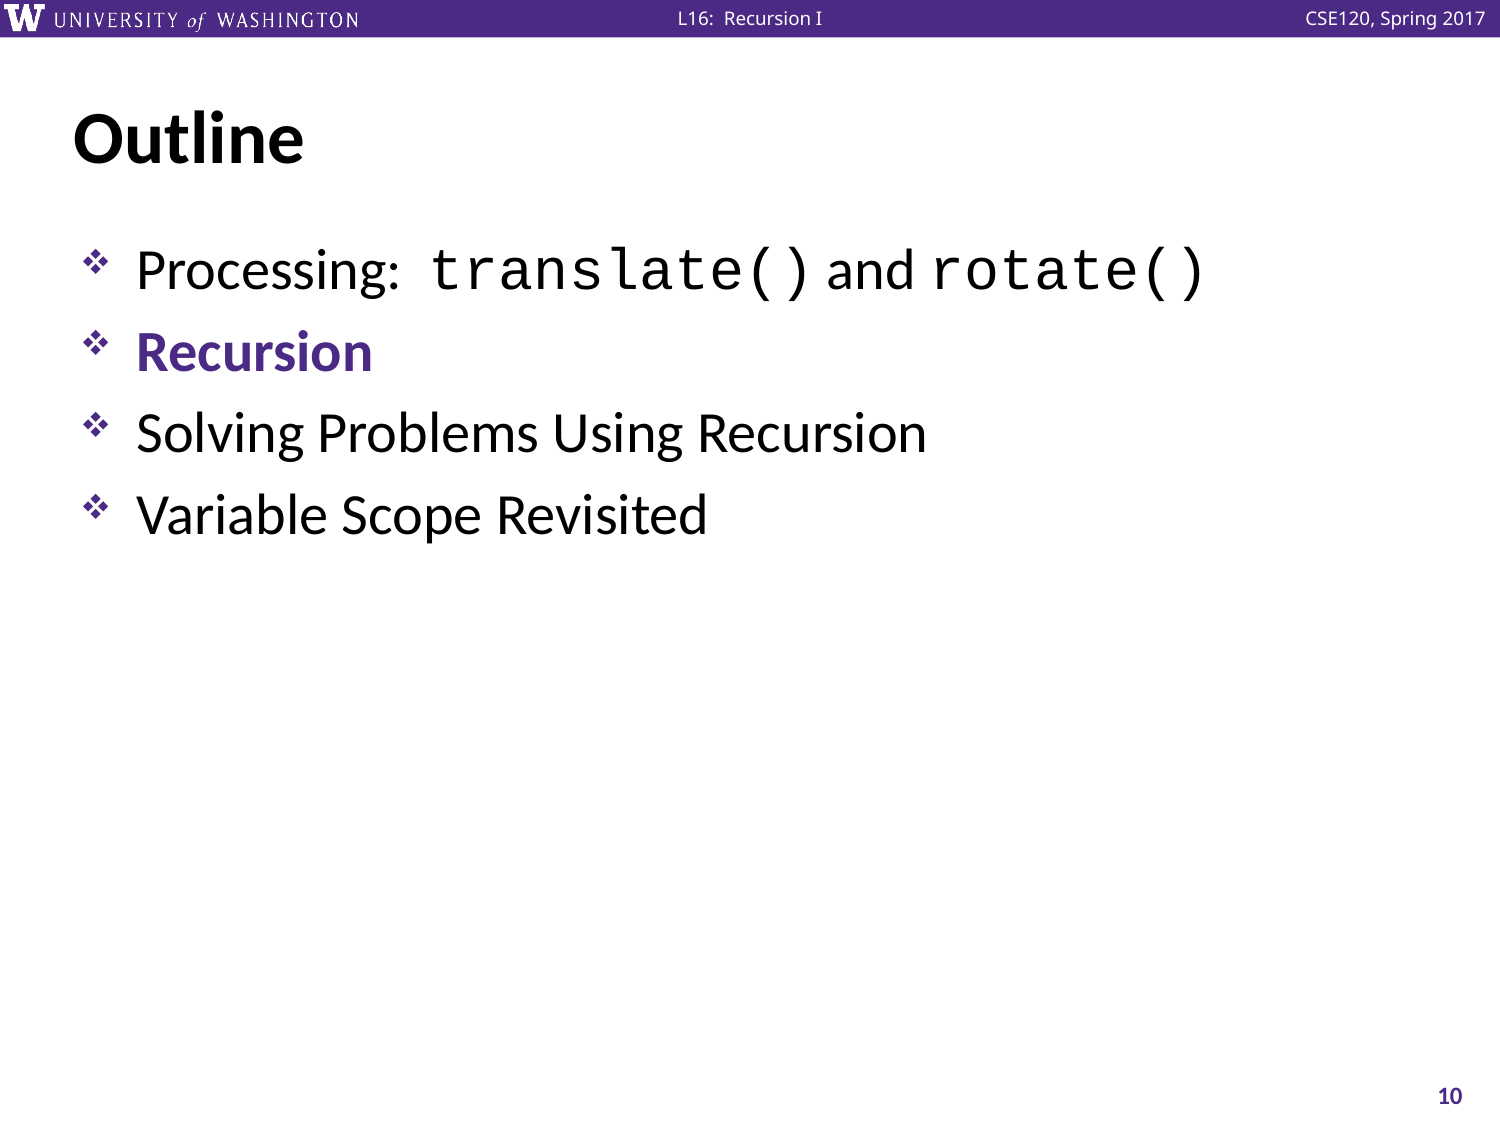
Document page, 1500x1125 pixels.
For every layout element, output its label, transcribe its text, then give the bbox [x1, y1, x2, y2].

title Outline [58, 71, 1438, 197]
list Processing: translate() and rotate() Recursion Solving Problems Using Recursion Variable Scope Revisited [64, 223, 1438, 1040]
slide_number 10 [1400, 1065, 1500, 1125]
picture [4, 4, 358, 32]
